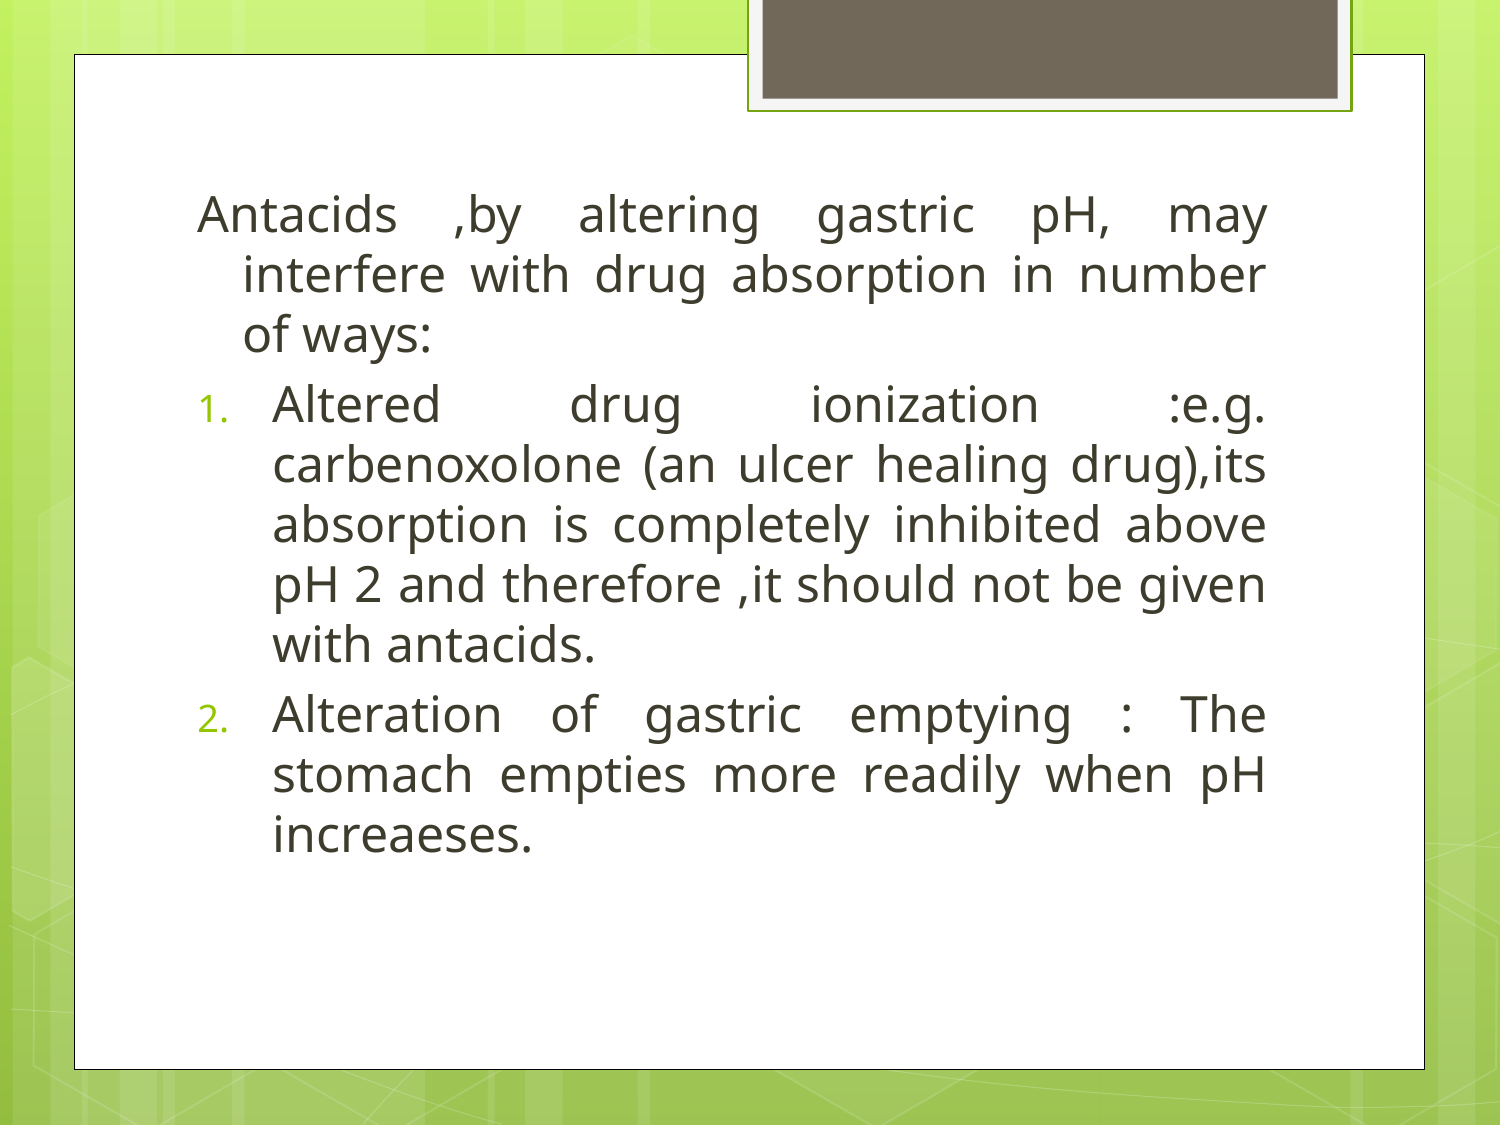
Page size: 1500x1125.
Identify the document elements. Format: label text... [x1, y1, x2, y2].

list Antacids ,by altering gastric pH, may interfere with drug absorption in number of ways: Altered drug ionization :e.g. carbenoxolone (an ulcer healing drug),its absorption is completely inhibited above pH 2 and therefore ,it should not be given with antacids. Alteration of gastric emptying : The stomach empties more readily when pH increaeses. [171, 174, 1283, 957]
